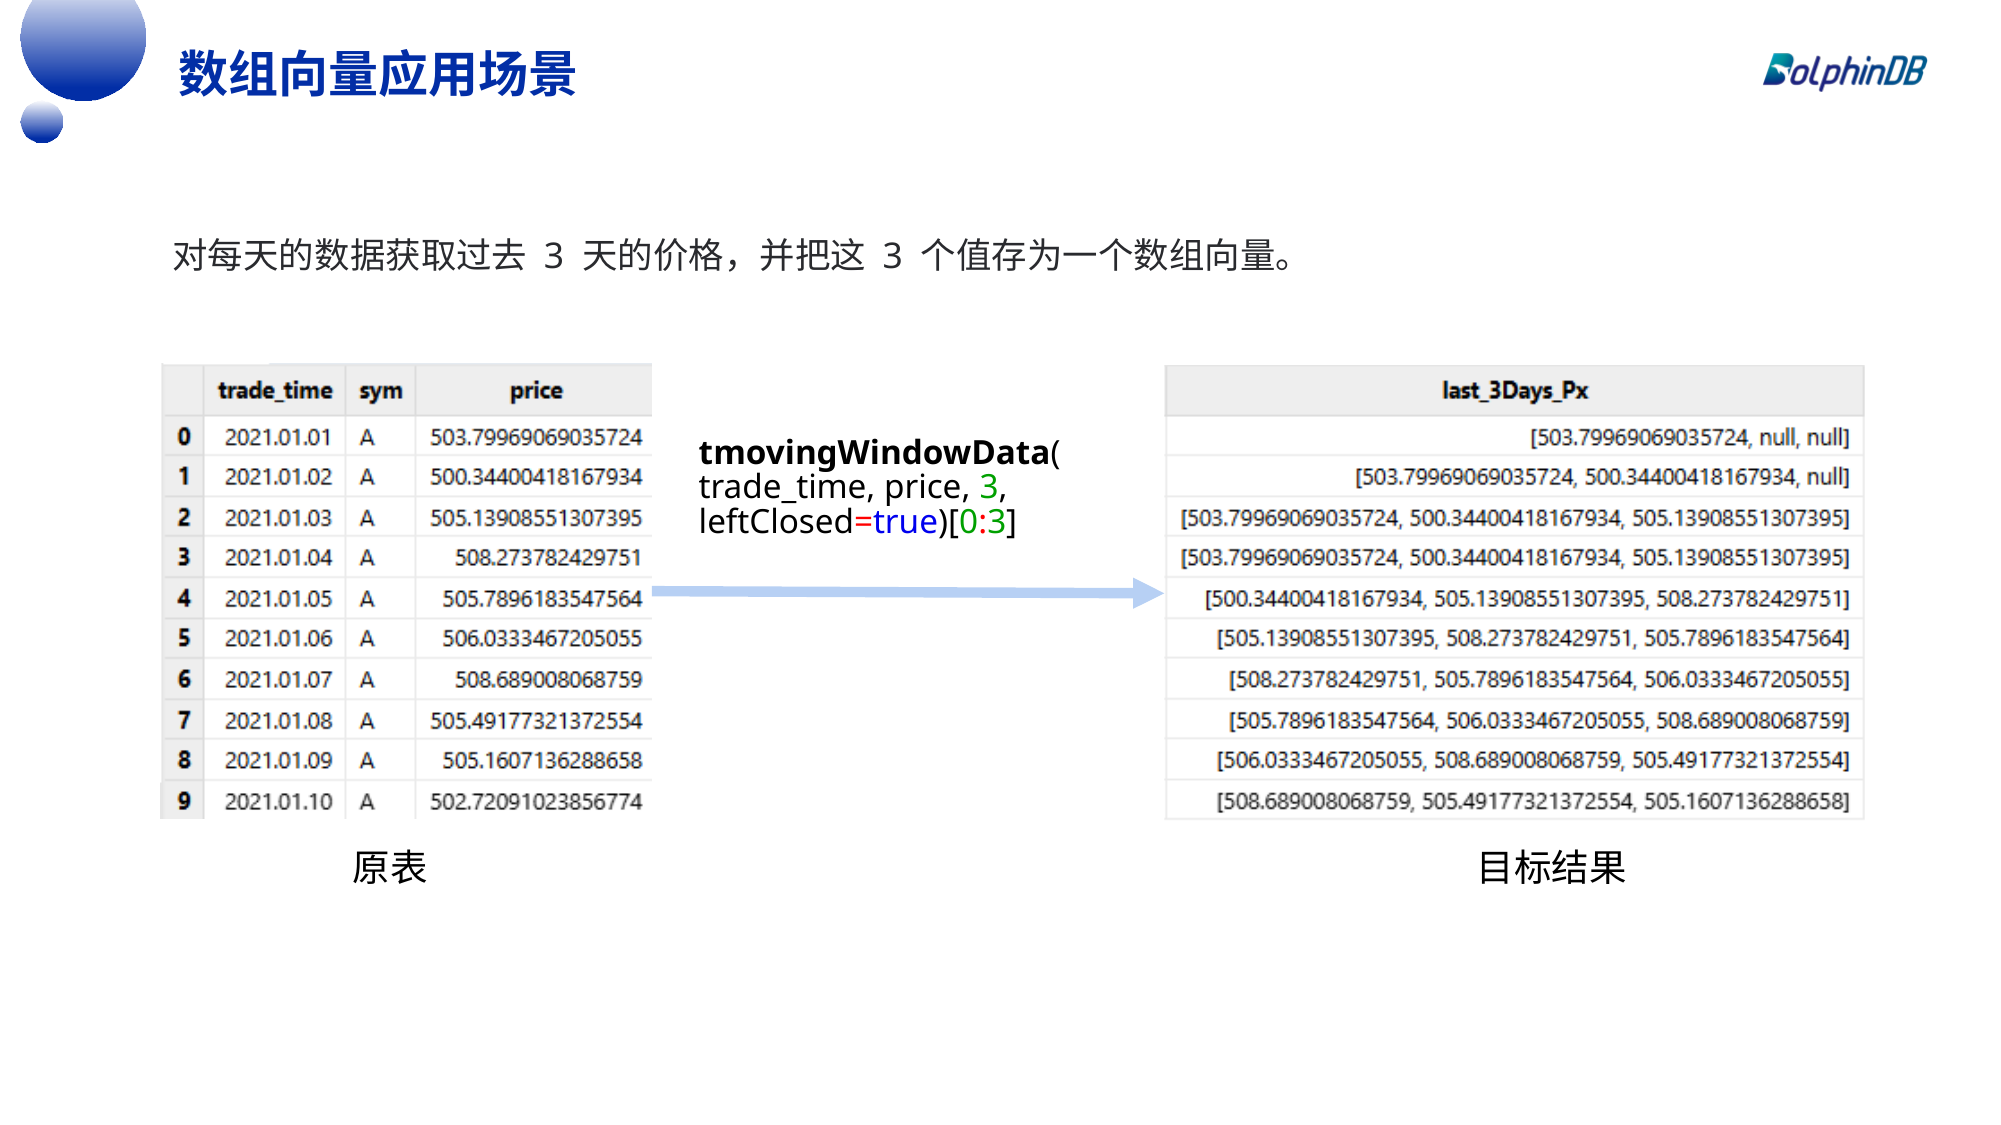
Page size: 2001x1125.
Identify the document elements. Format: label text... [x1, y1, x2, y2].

picture [1164, 365, 1865, 822]
text_box 原表 [337, 837, 474, 897]
picture [160, 363, 652, 820]
text_box tmovingWindowData( trade_time, price, 3, leftClosed=true)[0:3] [683, 429, 1115, 548]
picture [1755, 47, 1929, 93]
text_box [19, 99, 64, 144]
text_box 数组向量应用场景 [163, 35, 808, 110]
text_box 目标结果 [1461, 837, 1652, 897]
text_box 对每天的数据获取过去 3 天的价格，并把这 3 个值存为一个数组向量。 [157, 226, 1650, 284]
text_box [19, 0, 147, 102]
